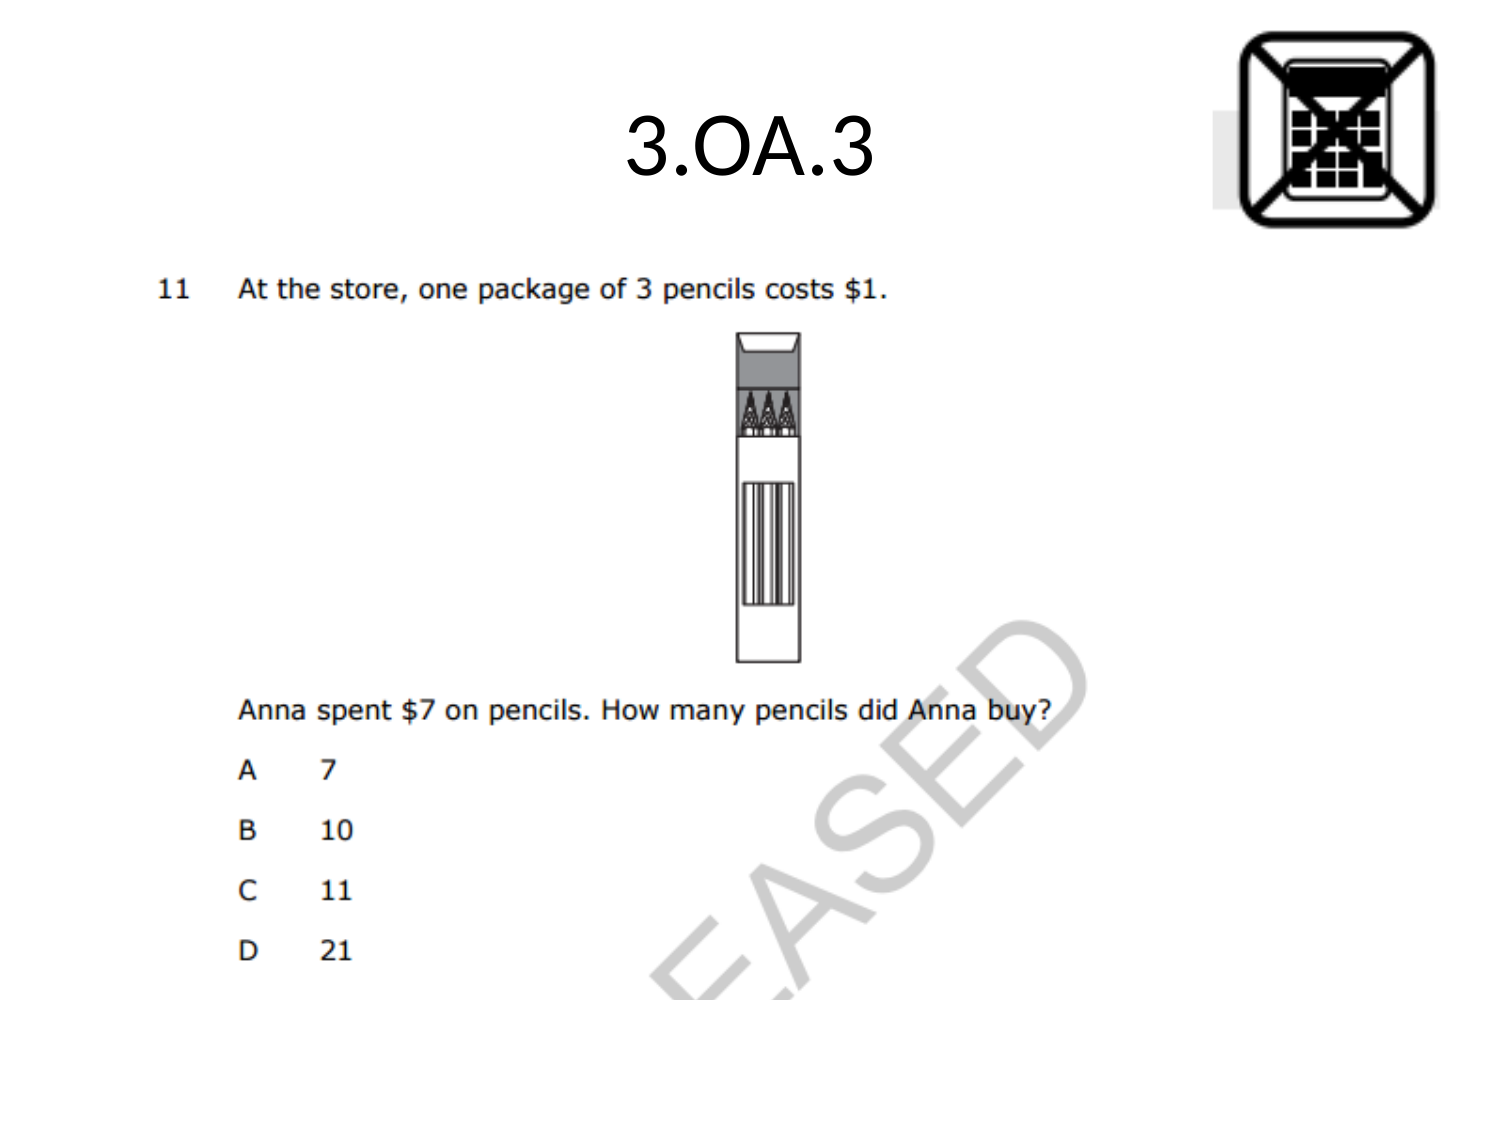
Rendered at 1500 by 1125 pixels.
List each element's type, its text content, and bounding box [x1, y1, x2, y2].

title 3.OA.3 [75, 45, 1207, 233]
picture [1212, 12, 1474, 261]
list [99, 224, 1105, 1001]
